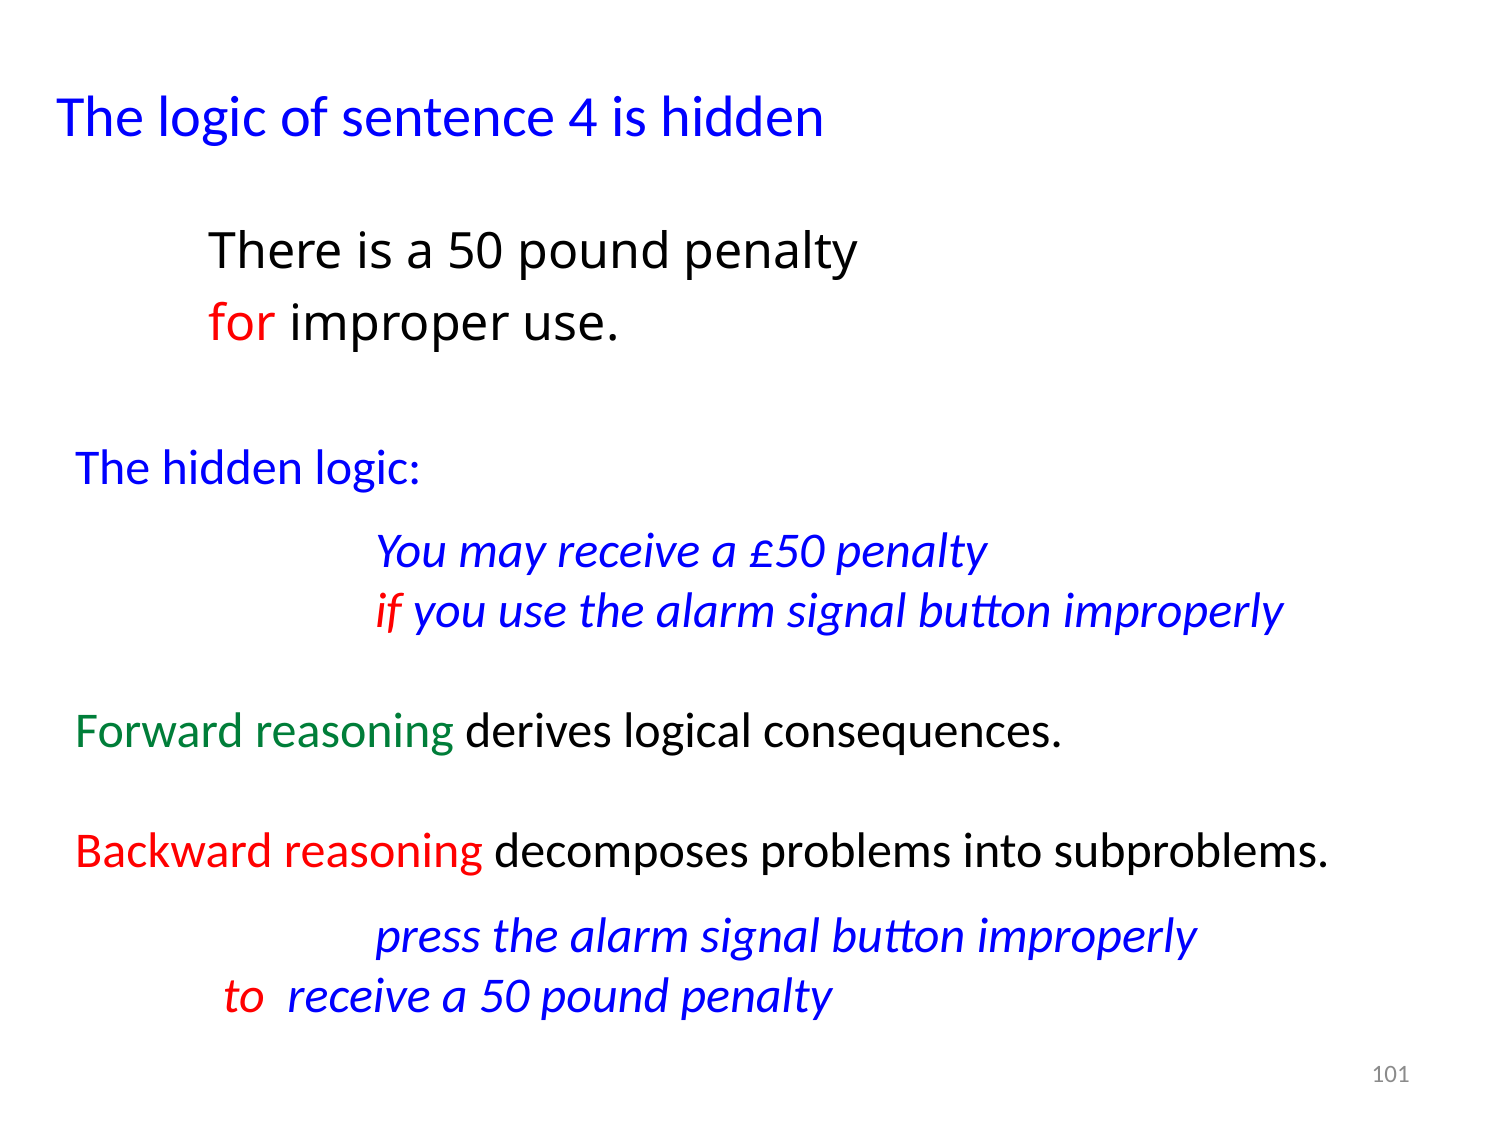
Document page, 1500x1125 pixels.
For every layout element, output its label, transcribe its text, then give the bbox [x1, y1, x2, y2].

title The logic of sentence 4 is hidden [41, 19, 1392, 207]
slide_number 101 [1074, 1042, 1425, 1103]
list There is a 50 pound penalty for improper use. The hidden logic: You may receive a £50 penalty if you use the alarm signal button improperly Forward reasoning derives logical consequences. Backward reasoning decomposes problems into subproblems. press the alarm signal button improperly to receive a 50 pound penalty [75, 206, 1425, 1012]
